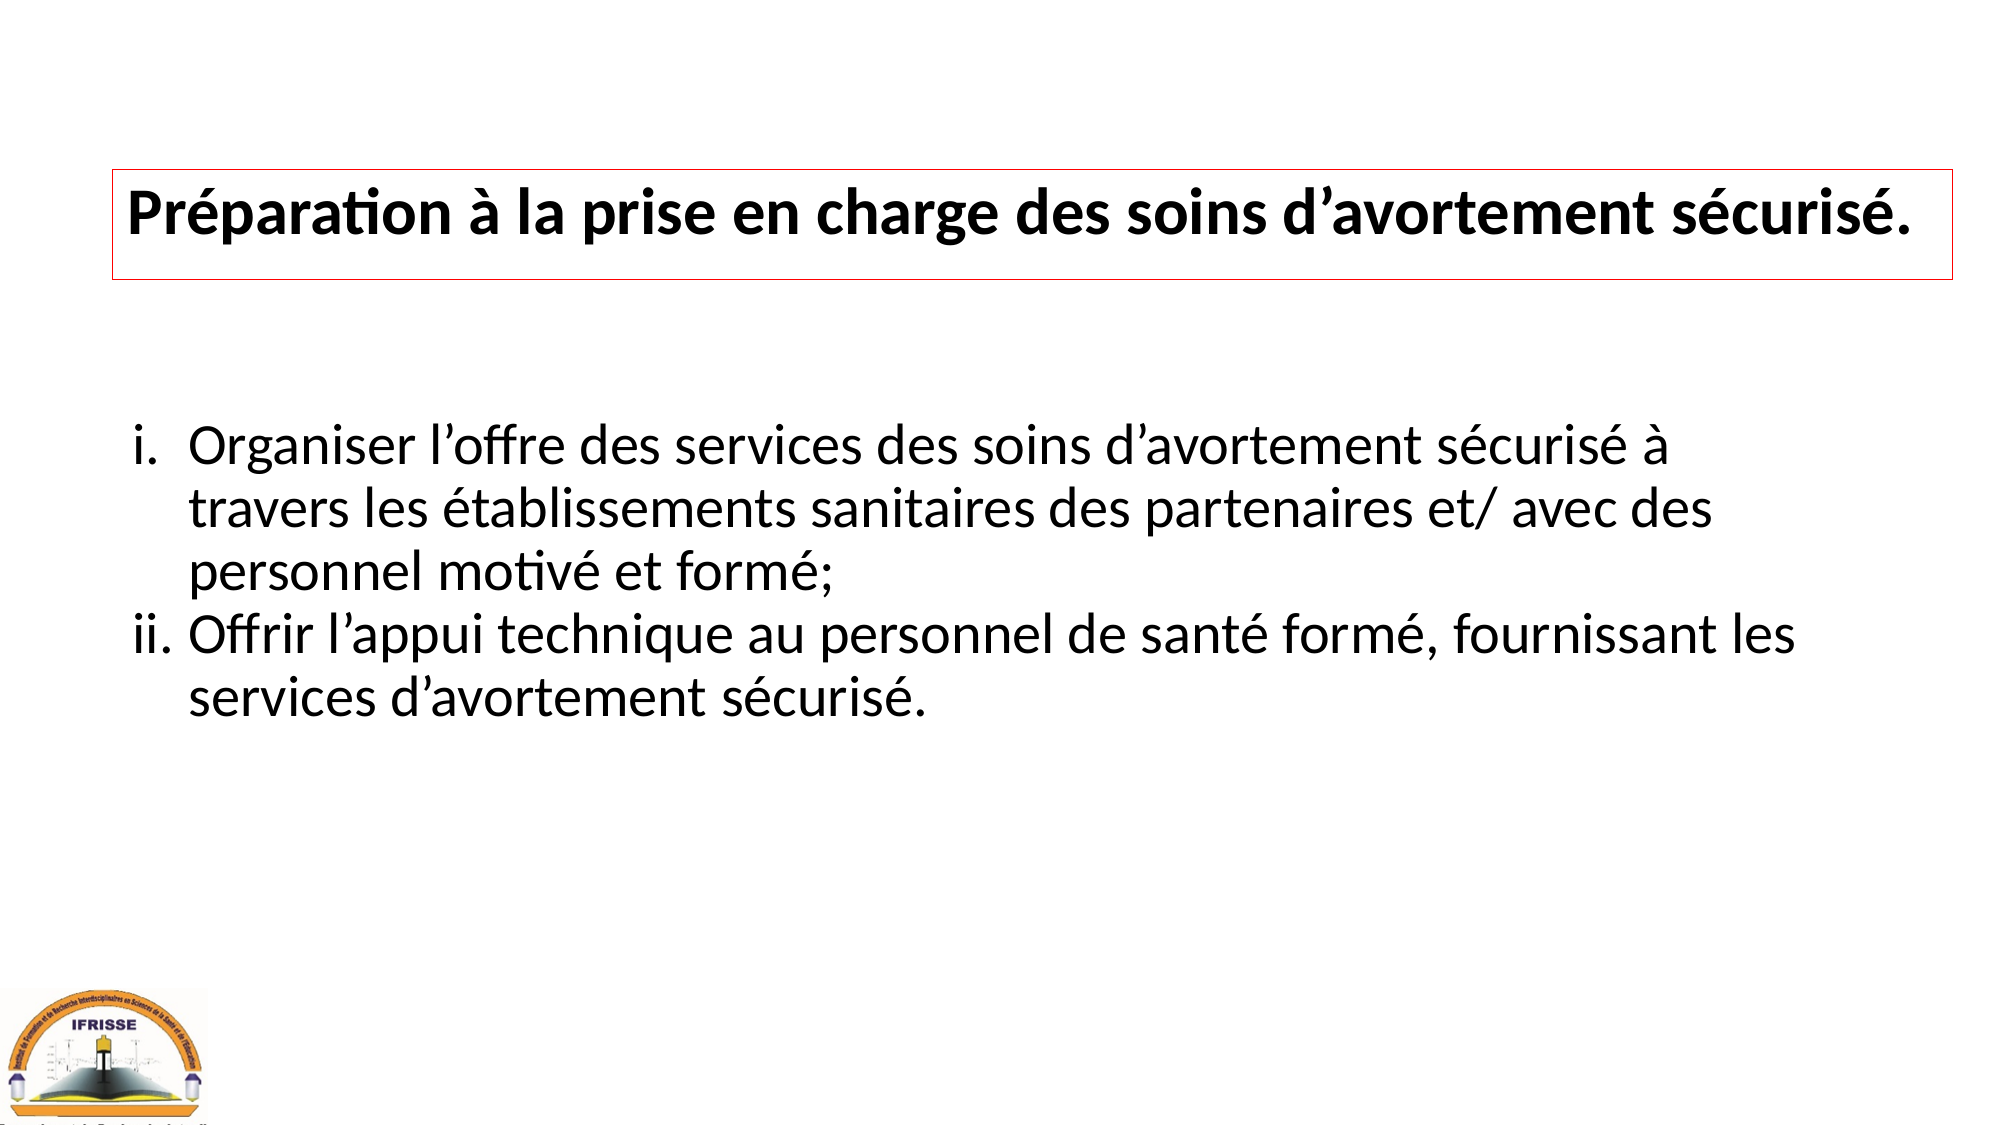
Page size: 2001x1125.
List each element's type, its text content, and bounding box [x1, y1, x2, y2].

list Organiser l’offre des services des soins d’avortement sécurisé à travers les établissements sanitaires des partenaires et/ avec des personnel motivé et formé; Offrir l’appui technique au personnel de santé formé, fournissant les services d’avortement sécurisé. [117, 406, 1843, 802]
picture [0, 988, 208, 1125]
title Préparation à la prise en charge des soins d’avortement sécurisé. [112, 169, 1953, 280]
